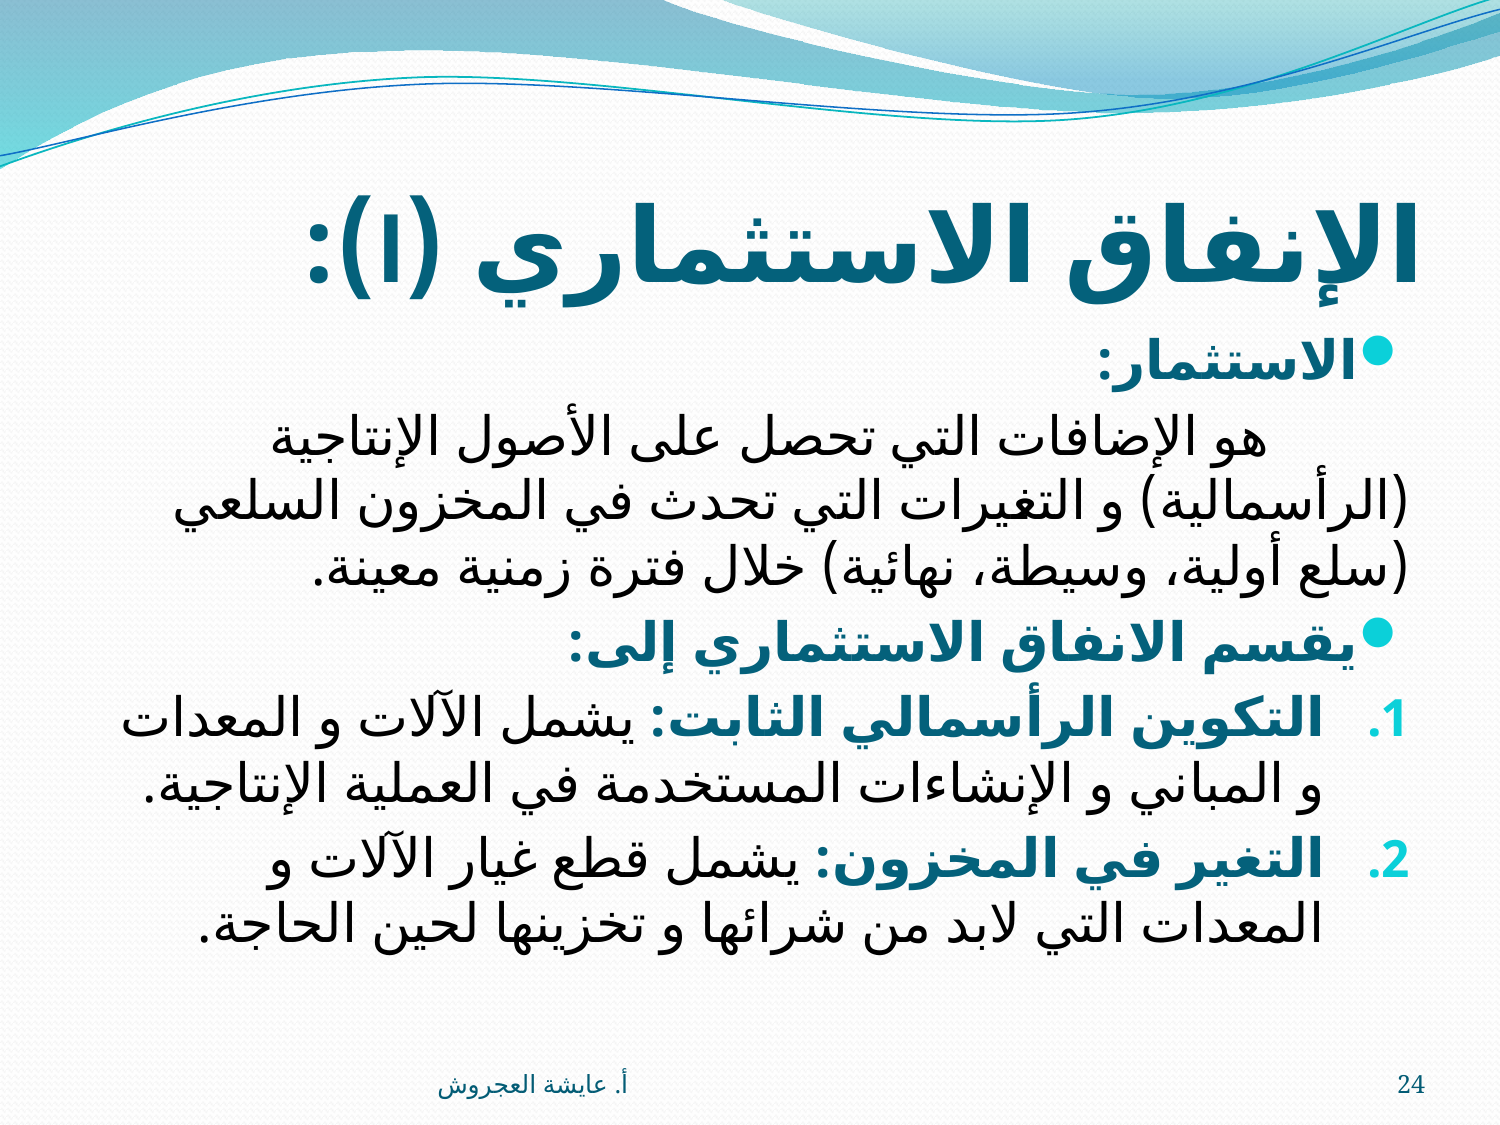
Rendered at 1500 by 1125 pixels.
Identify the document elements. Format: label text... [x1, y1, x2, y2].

title الإنفاق الاستثماري (I): [75, 115, 1425, 303]
slide_number 24 [1299, 1042, 1425, 1103]
list الاستثمار: هو الإضافات التي تحصل على الأصول الإنتاجية (الرأسمالية) و التغيرات التي تحدث في المخزون السلعي (سلع أولية، وسيطة، نهائية) خلال فترة زمنية معينة. يقسم الانفاق الاستثماري إلى: التكوين الرأسمالي الثابت: يشمل الآلات و المعدات و المباني و الإنشاءات المستخدمة في العملية الإنتاجية. التغير في المخزون: يشمل قطع غيار الآلات و المعدات التي لابد من شرائها و تخزينها لحين الحاجة. [75, 317, 1425, 1038]
footer أ. عايشة العجروش [437, 1042, 988, 1103]
